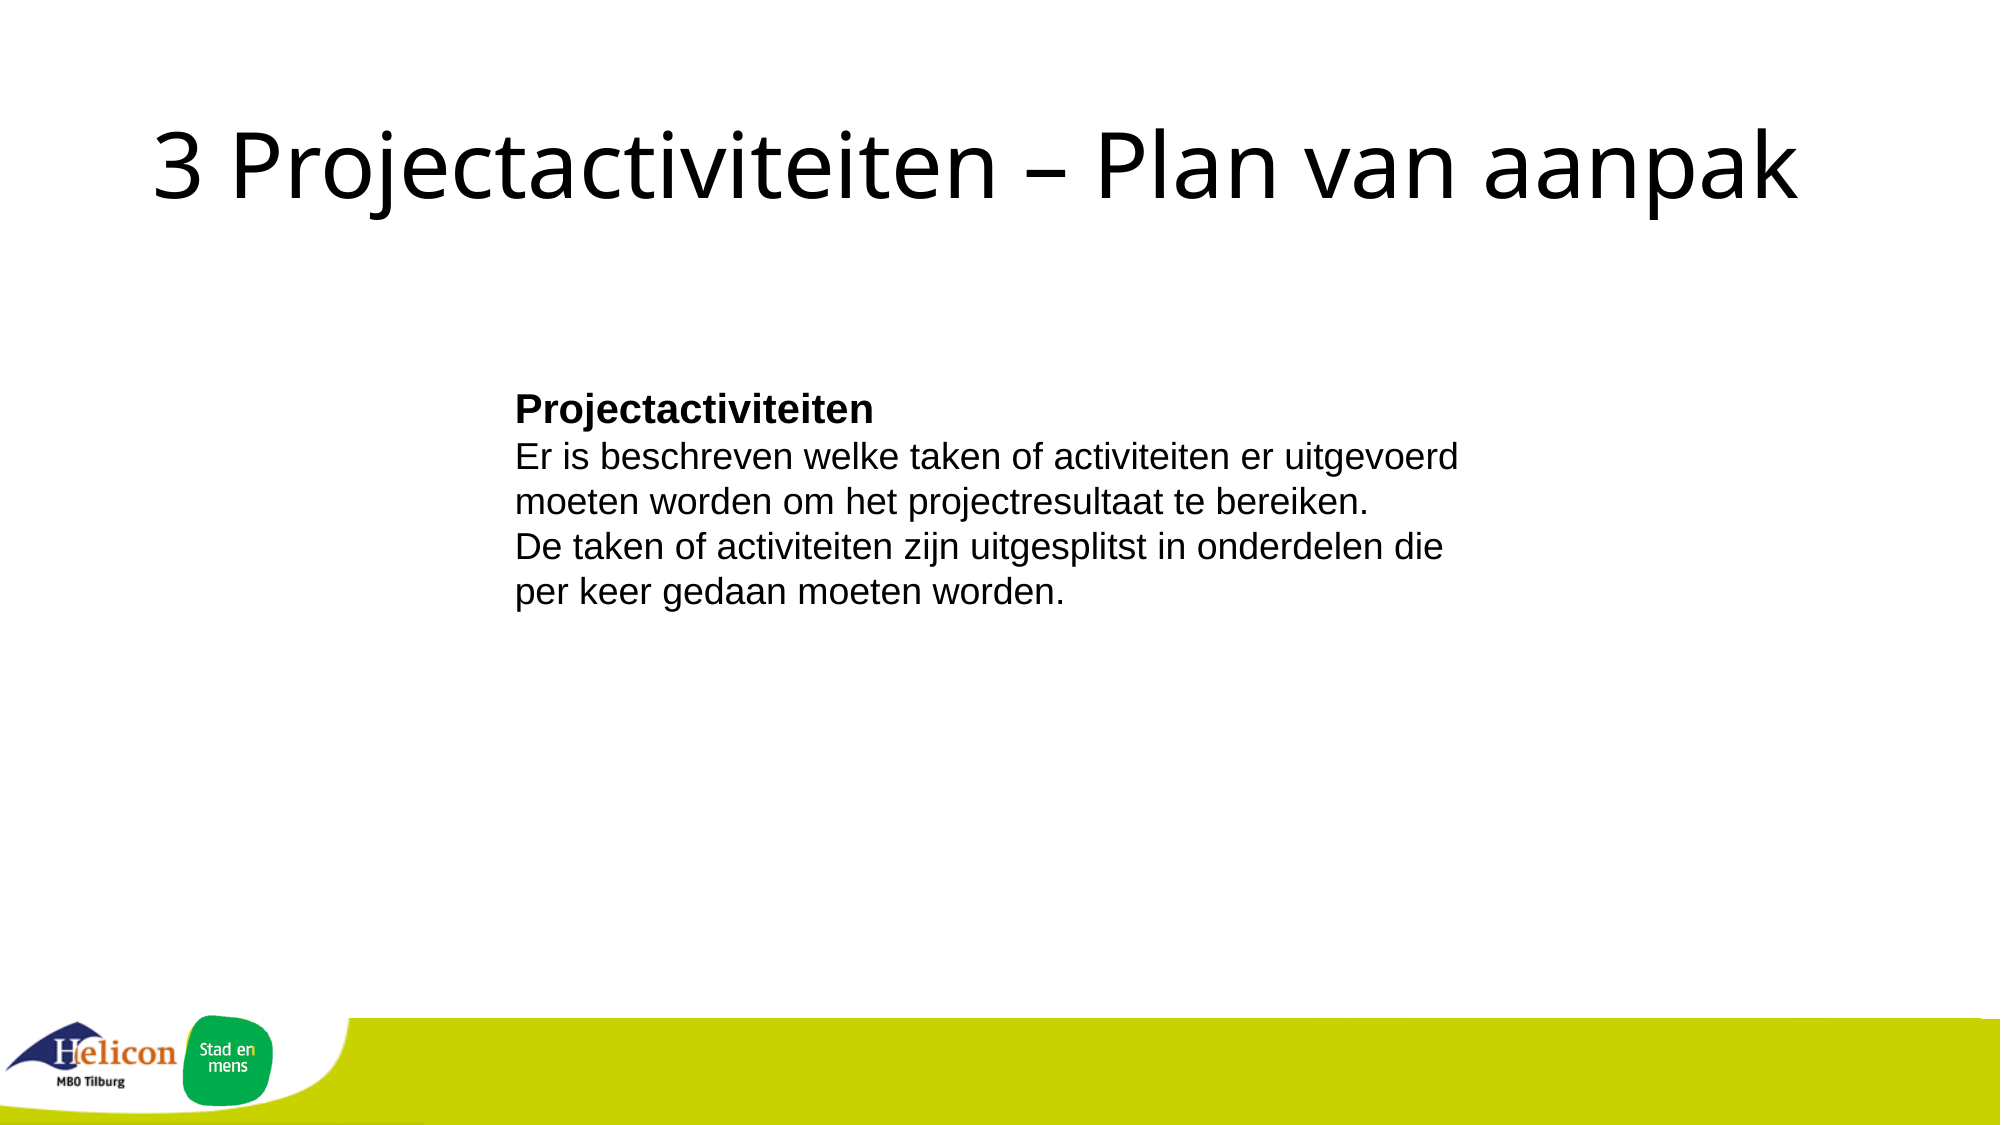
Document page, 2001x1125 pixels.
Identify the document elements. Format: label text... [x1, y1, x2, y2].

picture [0, 1013, 424, 1125]
title 3 Projectactiviteiten – Plan van aanpak [137, 59, 1863, 278]
text_box Projectactiviteiten Er is beschreven welke taken of activiteiten er uitgevoerd moeten worden om het projectresultaat te bereiken. De taken of activiteiten zijn uitgesplitst in onderdelen die per keer gedaan moeten worden. [500, 371, 1500, 620]
